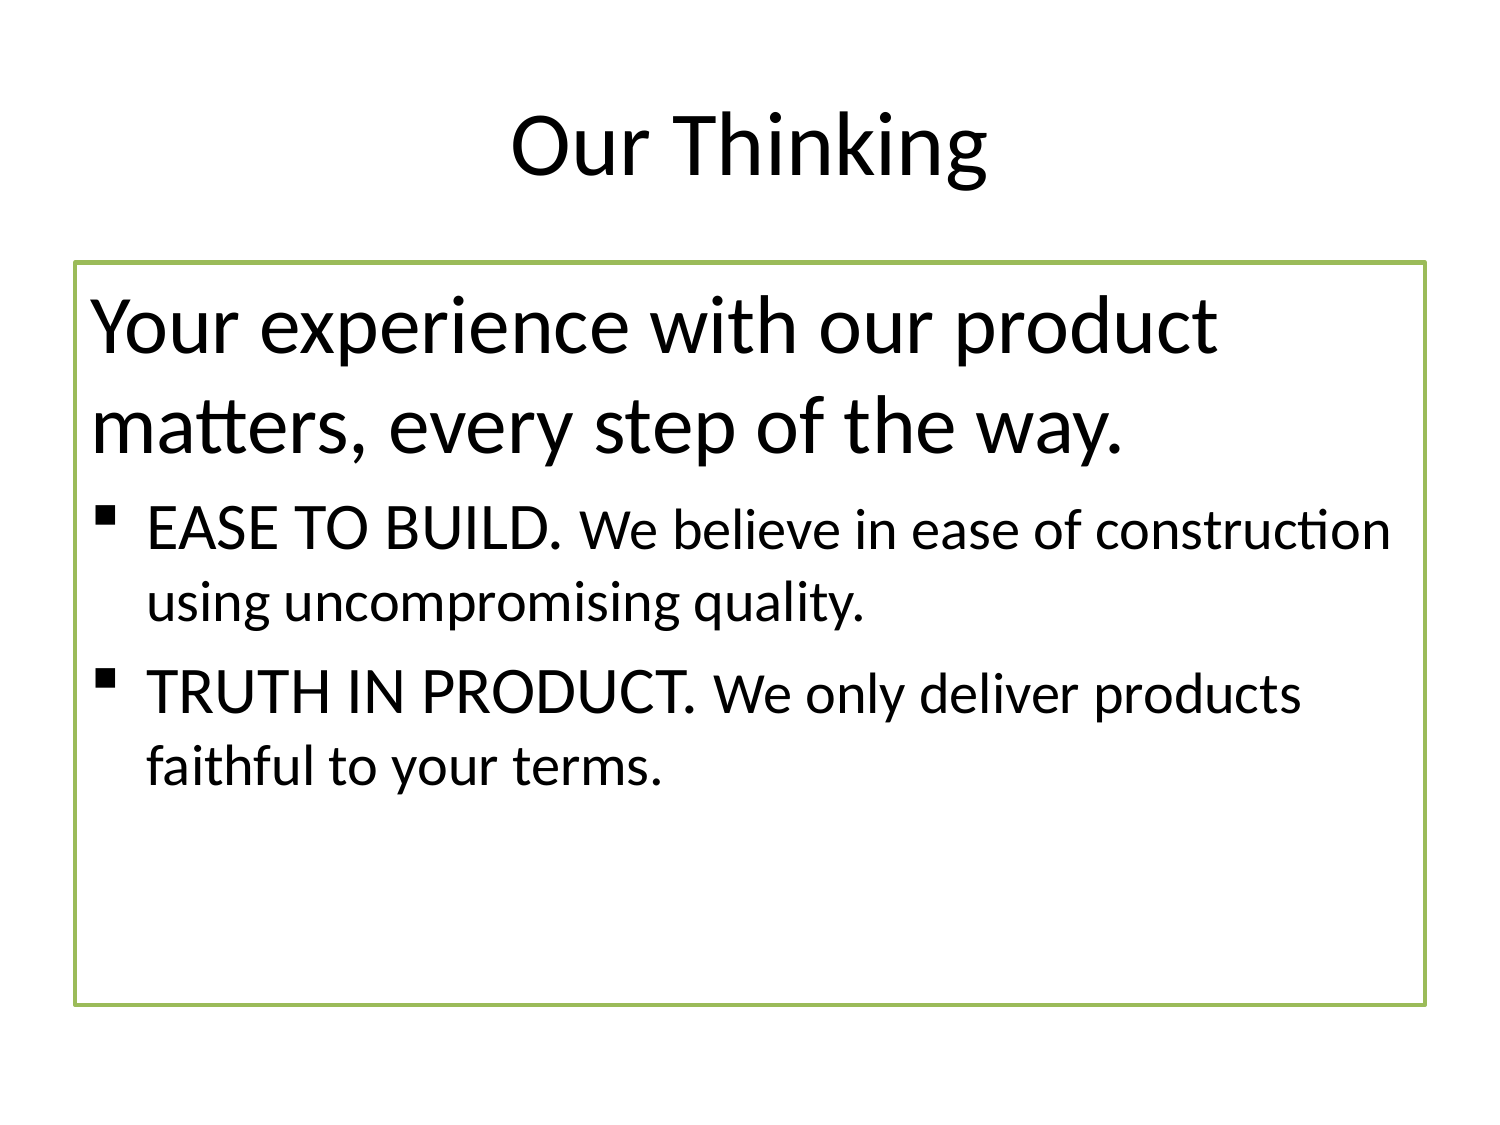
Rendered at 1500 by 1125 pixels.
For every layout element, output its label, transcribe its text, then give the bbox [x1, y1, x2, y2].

title Our Thinking [75, 45, 1425, 233]
list Your experience with our product matters, every step of the way. EASE TO BUILD. We believe in ease of construction using uncompromising quality. TRUTH IN PRODUCT. We only deliver products faithful to your terms. [73, 260, 1427, 1007]
